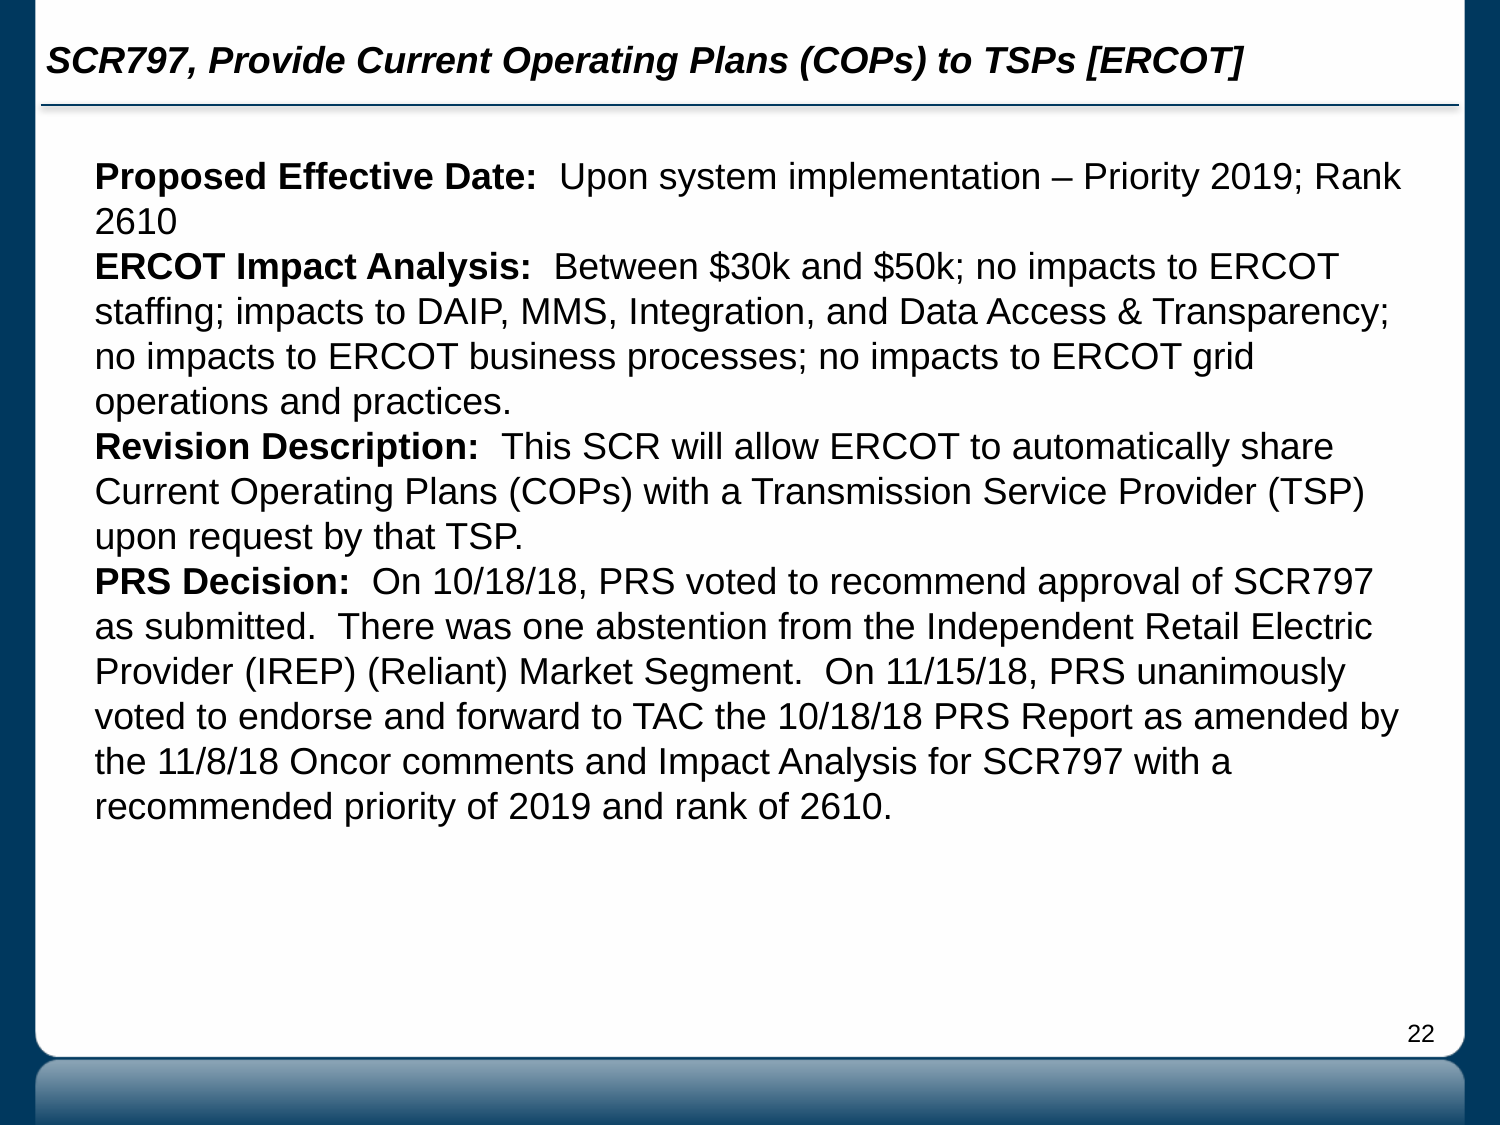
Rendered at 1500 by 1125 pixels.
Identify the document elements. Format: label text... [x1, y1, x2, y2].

title SCR797, Provide Current Operating Plans (COPs) to TSPs [ERCOT] [31, 20, 1464, 97]
picture [35, 0, 1465, 1125]
text_box Proposed Effective Date: Upon system implementation – Priority 2019; Rank 2610 ERCOT Impact Analysis: Between $30k and $50k; no impacts to ERCOT staffing; impacts to DAIP, MMS, Integration, and Data Access & Transparency; no impacts to ERCOT business processes; no impacts to ERCOT grid operations and practices. Revision Description: This SCR will allow ERCOT to automatically share Current Operating Plans (COPs) with a Transmission Service Provider (TSP) upon request by that TSP. PRS Decision: On 10/18/18, PRS voted to recommend approval of SCR797 as submitted. There was one abstention from the Independent Retail Electric Provider (IREP) (Reliant) Market Segment. On 11/15/18, PRS unanimously voted to endorse and forward to TAC the 10/18/18 PRS Report as amended by the 11/8/18 Oncor comments and Impact Analysis for SCR797 with a recommended priority of 2019 and rank of 2610. [79, 144, 1419, 834]
